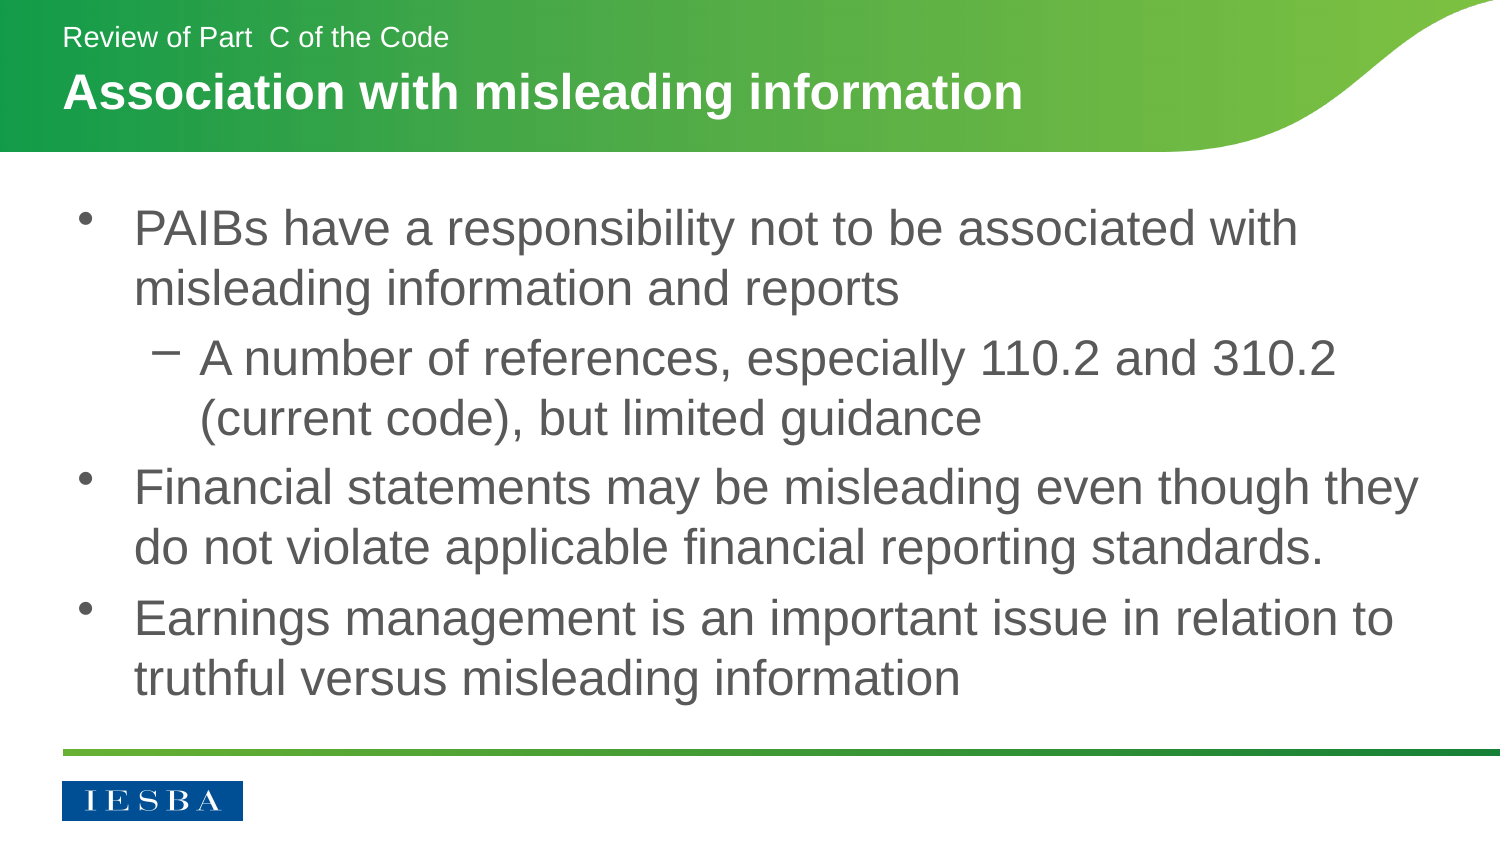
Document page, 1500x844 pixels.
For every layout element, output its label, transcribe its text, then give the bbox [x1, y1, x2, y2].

subtitle Review of Part C of the Code [62, 18, 500, 47]
title Association with misleading information [62, 56, 1300, 122]
list PAIBs have a responsibility not to be associated with misleading information and reports A number of references, especially 110.2 and 310.2 (current code), but limited guidance Financial statements may be misleading even though they do not violate applicable financial reporting standards. Earnings management is an important issue in relation to truthful versus misleading information [62, 187, 1450, 694]
picture [62, 781, 243, 821]
picture [0, 0, 1497, 152]
